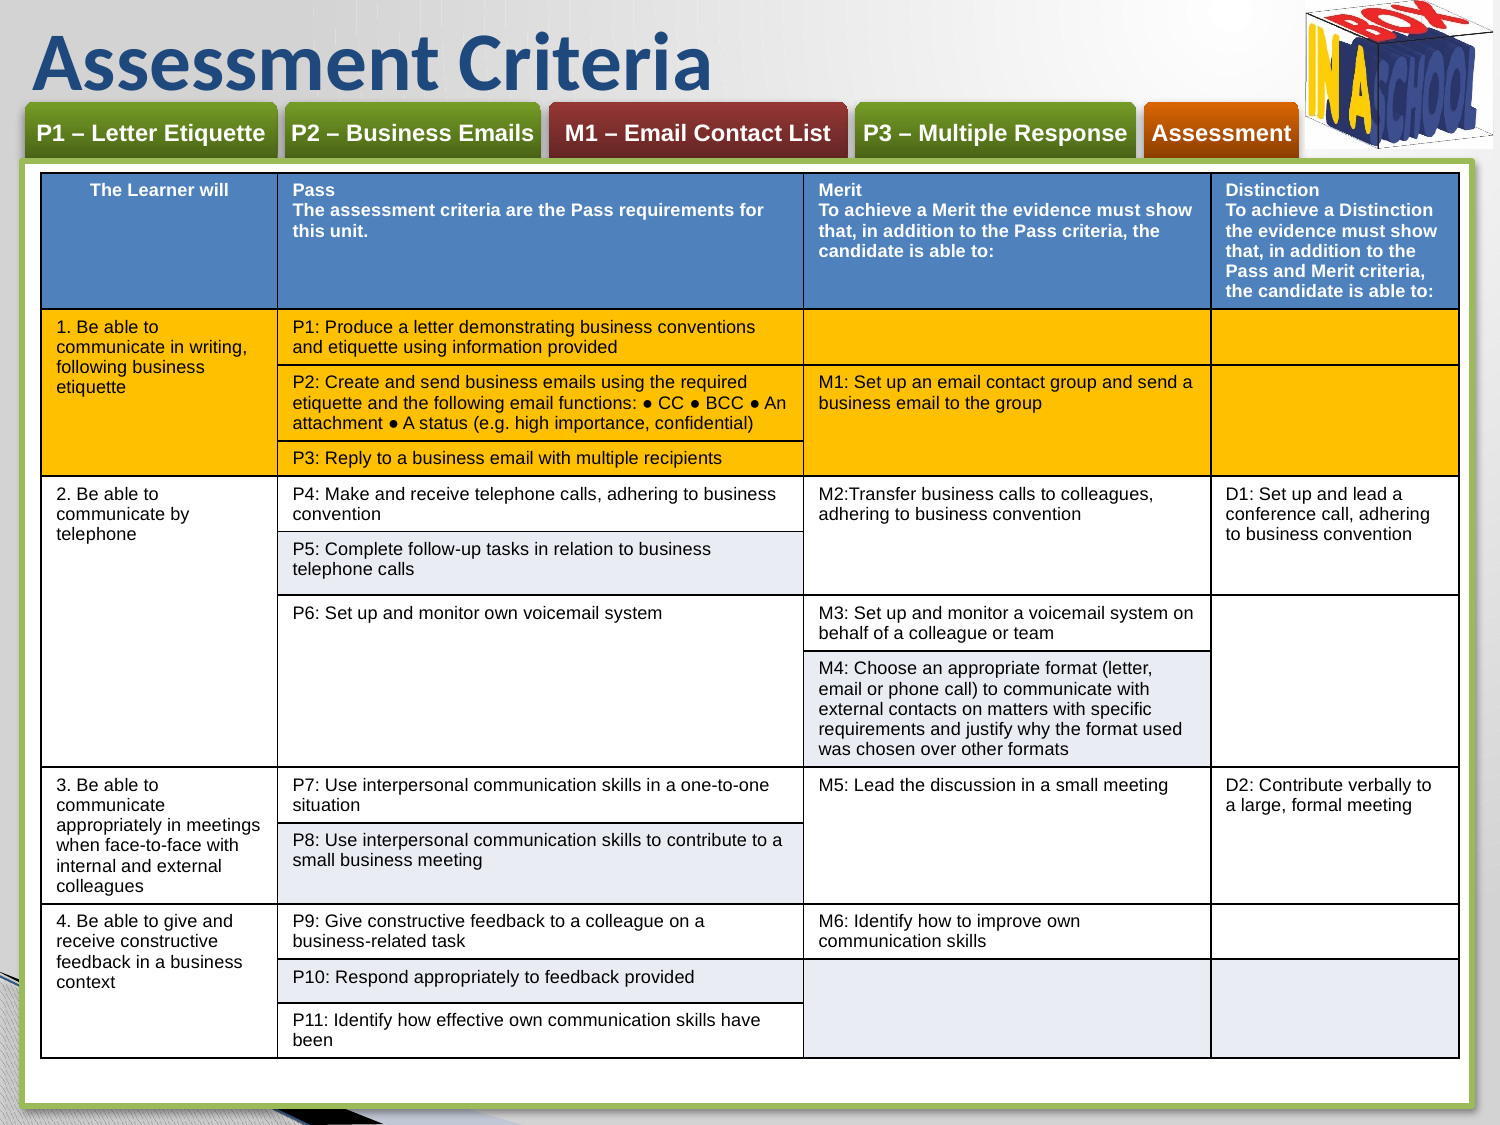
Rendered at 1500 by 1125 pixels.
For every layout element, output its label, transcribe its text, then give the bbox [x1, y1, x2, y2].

table_cell P11: Identify how effective own communication skills have been [278, 1004, 803, 1057]
table_cell P5: Complete follow-up tasks in relation to business telephone calls [278, 532, 803, 594]
table_cell M3: Set up and monitor a voicemail system on behalf of a colleague or team [804, 596, 1210, 650]
table_cell D1: Set up and lead a conference call, adhering to business convention [1212, 477, 1458, 594]
table_cell P8: Use interpersonal communication skills to contribute to a small business meeting [278, 824, 803, 903]
picture [1305, 0, 1494, 149]
table_cell P2: Create and send business emails using the required etiquette and the following email functions: ● CC ● BCC ● An attachment ● A status (e.g. high importance, confidential) [278, 366, 803, 440]
table_cell 2. Be able to communicate by telephone [42, 477, 277, 766]
table_cell M6: Identify how to improve own communication skills [804, 905, 1210, 958]
table_cell [804, 310, 1210, 364]
table_cell P10: Respond appropriately to feedback provided [278, 960, 803, 1002]
table_cell P9: Give constructive feedback to a colleague on a business-related task [278, 905, 803, 958]
table_cell [1212, 366, 1458, 475]
table_header Merit To achieve a Merit the evidence must show that, in addition to the Pass criteria, the candidate is able to: [804, 174, 1210, 308]
table_cell 1. Be able to communicate in writing, following business etiquette [42, 310, 277, 475]
title Assessment Criteria [17, 0, 1282, 114]
table_cell P4: Make and receive telephone calls, adhering to business convention [278, 477, 803, 531]
table_cell M4: Choose an appropriate format (letter, email or phone call) to communicate with external contacts on matters with specific requirements and justify why the format used was chosen over other formats [804, 652, 1210, 766]
table_cell P7: Use interpersonal communication skills in a one-to-one situation [278, 768, 803, 822]
table_cell [804, 960, 1210, 1057]
table_header Pass The assessment criteria are the Pass requirements for this unit. [278, 174, 803, 308]
table_cell M2:Transfer business calls to colleagues, adhering to business convention [804, 477, 1210, 594]
table_cell P6: Set up and monitor own voicemail system [278, 596, 803, 766]
table_cell [1212, 596, 1458, 766]
table_header The Learner will [42, 174, 277, 308]
table_cell P3: Reply to a business email with multiple recipients [278, 442, 803, 475]
table_cell 4. Be able to give and receive constructive feedback in a business context [42, 905, 277, 1057]
table_cell M1: Set up an email contact group and send a business email to the group [804, 366, 1210, 475]
table_cell [1212, 960, 1458, 1057]
table_cell [1212, 310, 1458, 364]
table_cell P1: Produce a letter demonstrating business conventions and etiquette using information provided [278, 310, 803, 364]
table_cell [1212, 905, 1458, 958]
table_header Distinction To achieve a Distinction the evidence must show that, in addition to the Pass and Merit criteria, the candidate is able to: [1212, 174, 1458, 308]
table_cell M5: Lead the discussion in a small meeting [804, 768, 1210, 903]
table_cell 3. Be able to communicate appropriately in meetings when face-to-face with internal and external colleagues [42, 768, 277, 903]
picture [281, 1114, 303, 1125]
table_cell D2: Contribute verbally to a large, formal meeting [1212, 768, 1458, 903]
